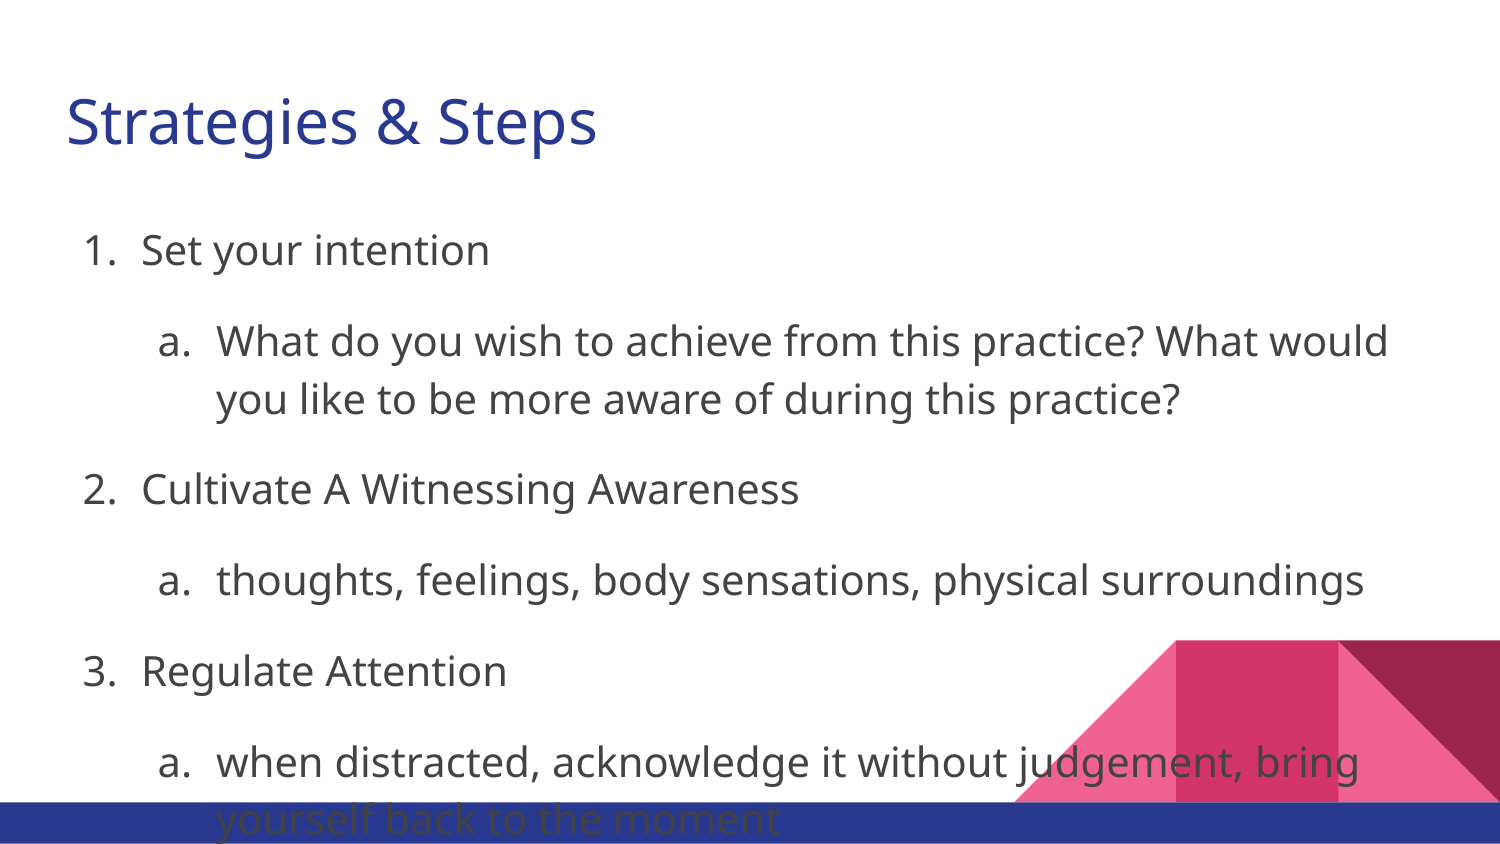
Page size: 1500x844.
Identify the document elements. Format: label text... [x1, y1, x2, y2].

title Strategies & Steps [51, 67, 1449, 167]
list Set your intention What do you wish to achieve from this practice? What would you like to be more aware of during this practice? Cultivate A Witnessing Awareness thoughts, feelings, body sensations, physical surroundings Regulate Attention when distracted, acknowledge it without judgement, bring yourself back to the moment Notice, Accept, Dismiss, Return, Repeat [51, 201, 1449, 750]
